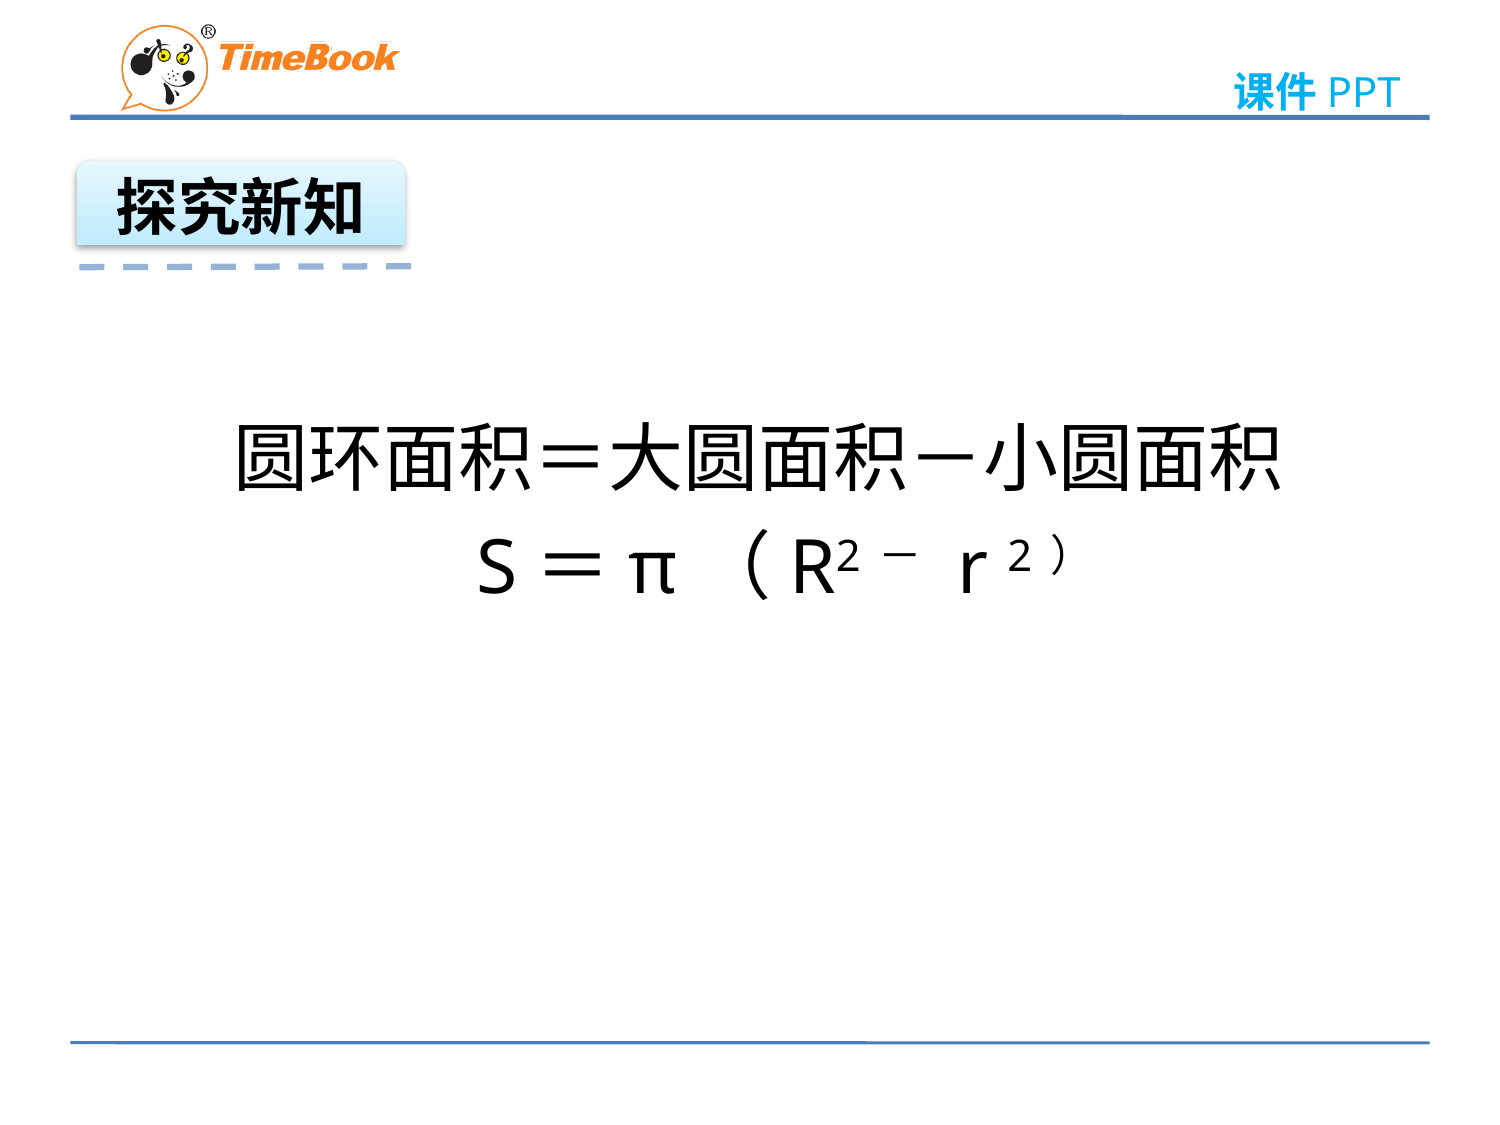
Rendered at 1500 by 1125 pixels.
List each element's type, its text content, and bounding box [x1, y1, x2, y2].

text_box 圆环面积＝大圆面积－小圆面积 S＝π（R2－ r 2） [218, 385, 1353, 616]
picture [118, 22, 408, 113]
text_box 探究新知 [75, 160, 406, 247]
